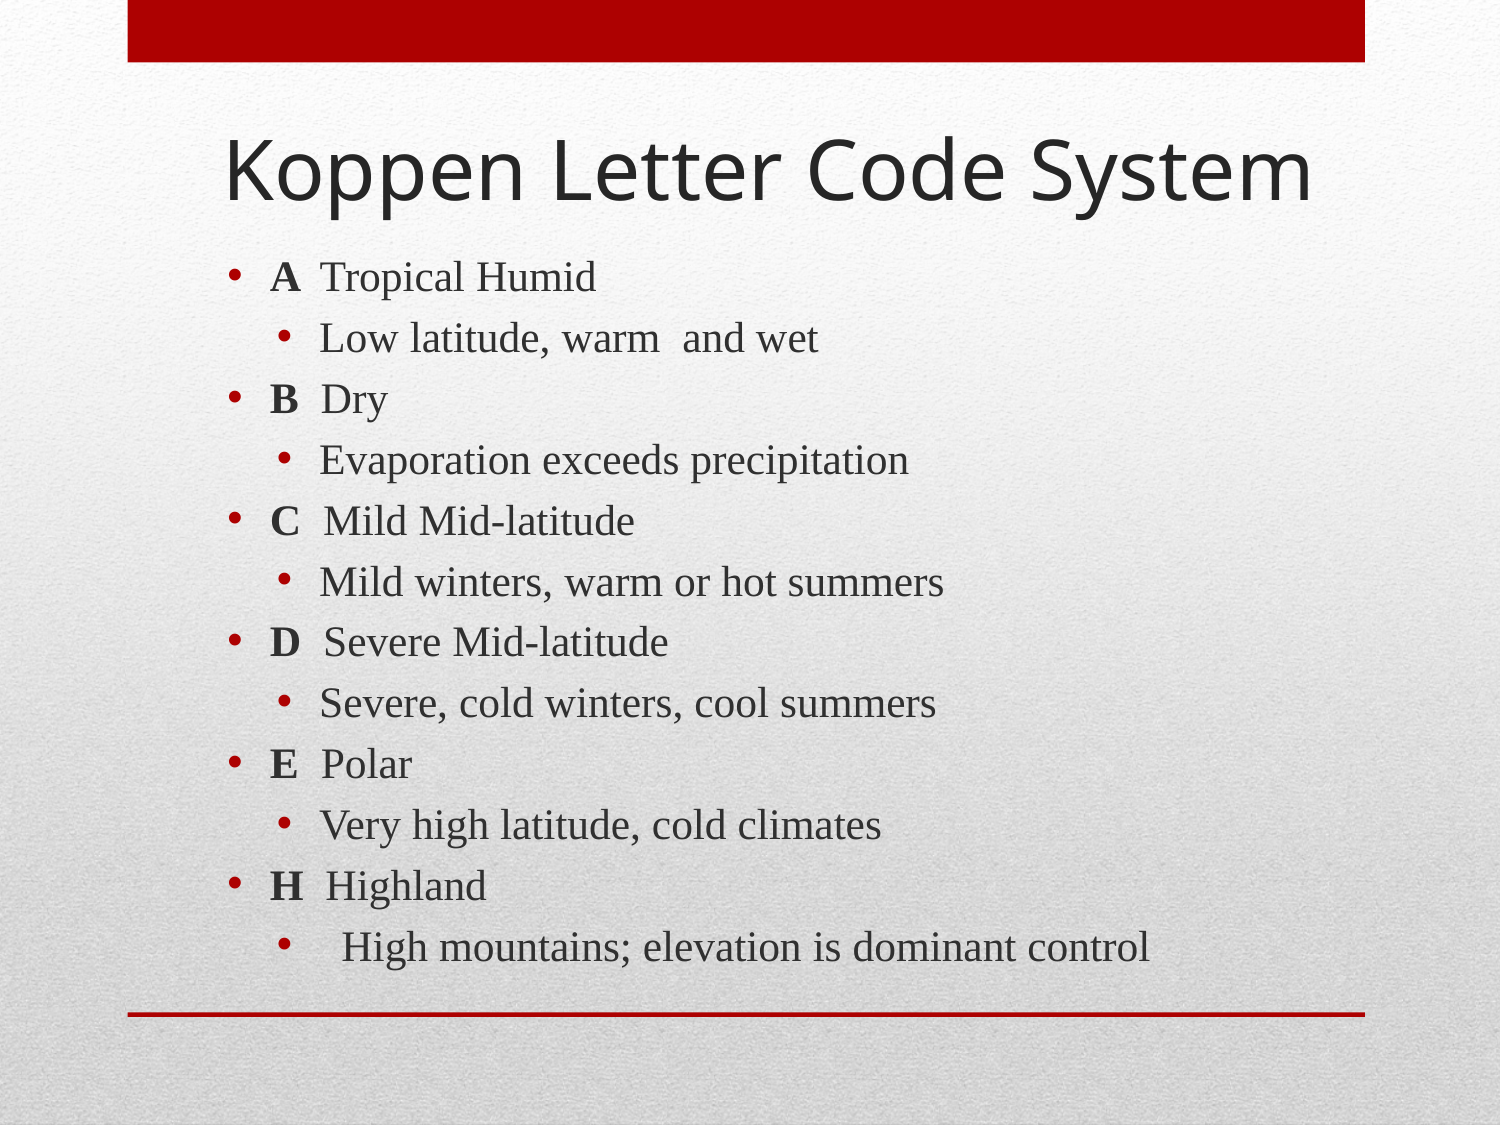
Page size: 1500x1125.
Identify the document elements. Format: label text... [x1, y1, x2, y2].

list A Tropical Humid Low latitude, warm and wet B Dry Evaporation exceeds precipitation C Mild Mid-latitude Mild winters, warm or hot summers D Severe Mid-latitude Severe, cold winters, cool summers E Polar Very high latitude, cold climates H Highland High mountains; elevation is dominant control [212, 237, 1338, 981]
title Koppen Letter Code System [200, 37, 1338, 225]
